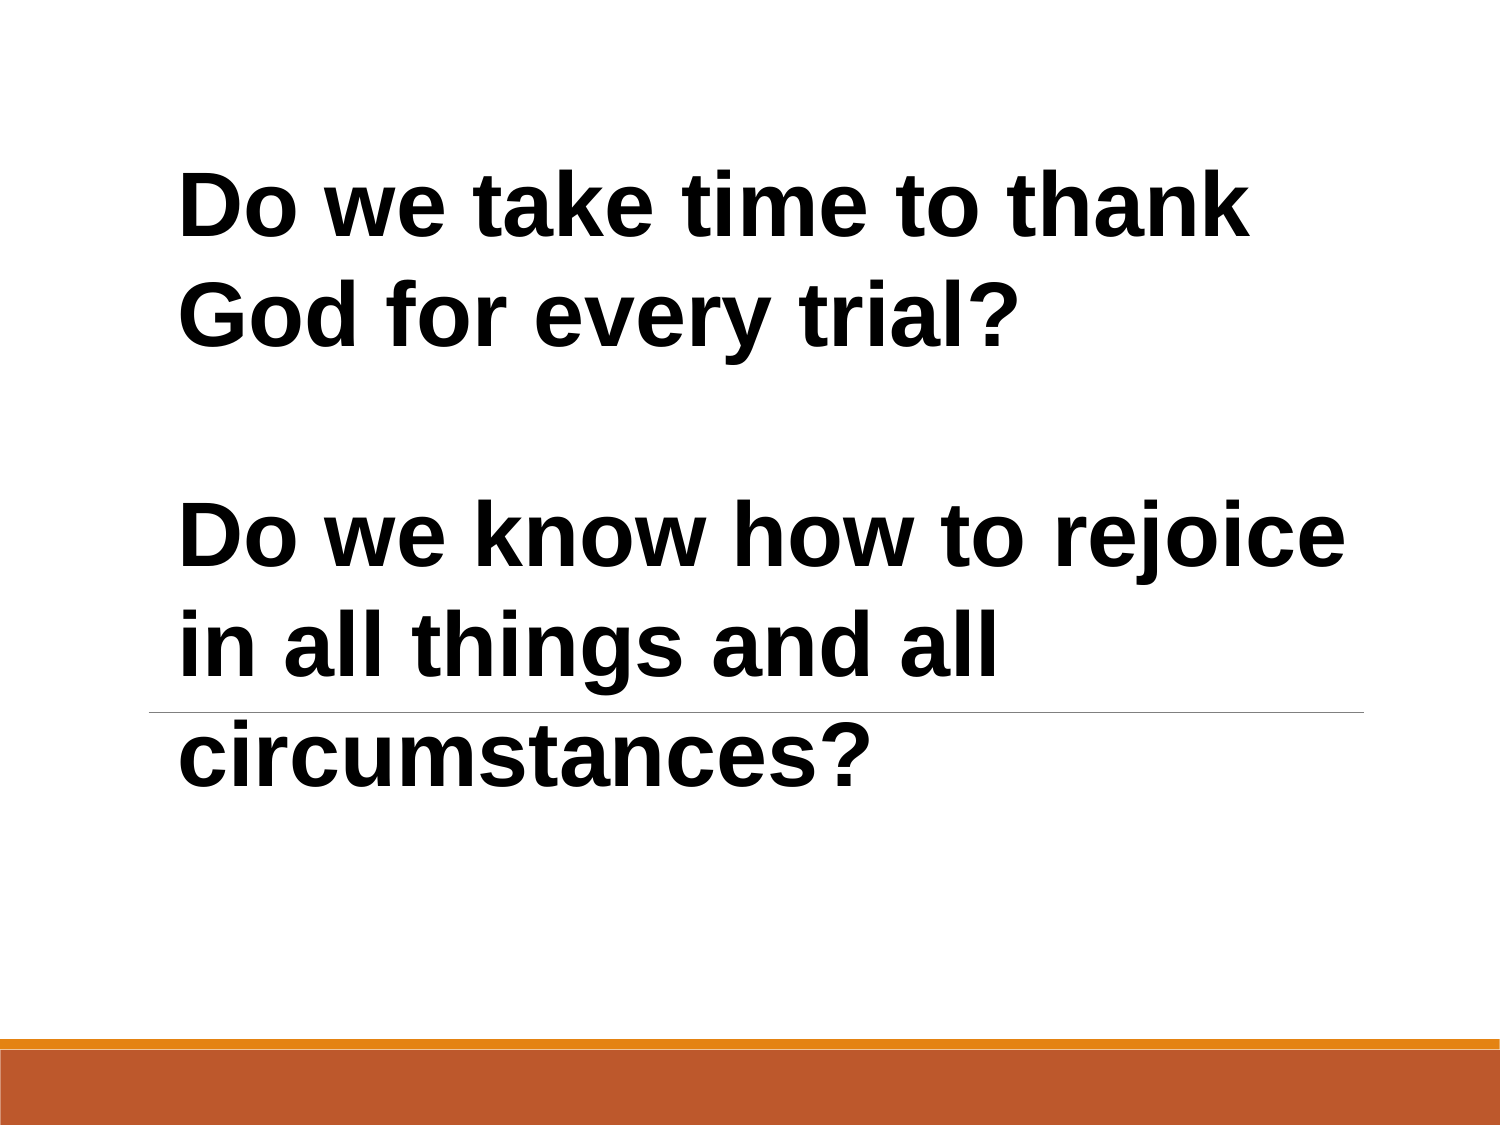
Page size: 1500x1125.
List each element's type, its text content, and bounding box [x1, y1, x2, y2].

text_box Do we take time to thank God for every trial? Do we know how to rejoice in all things and all circumstances? [162, 137, 1400, 812]
